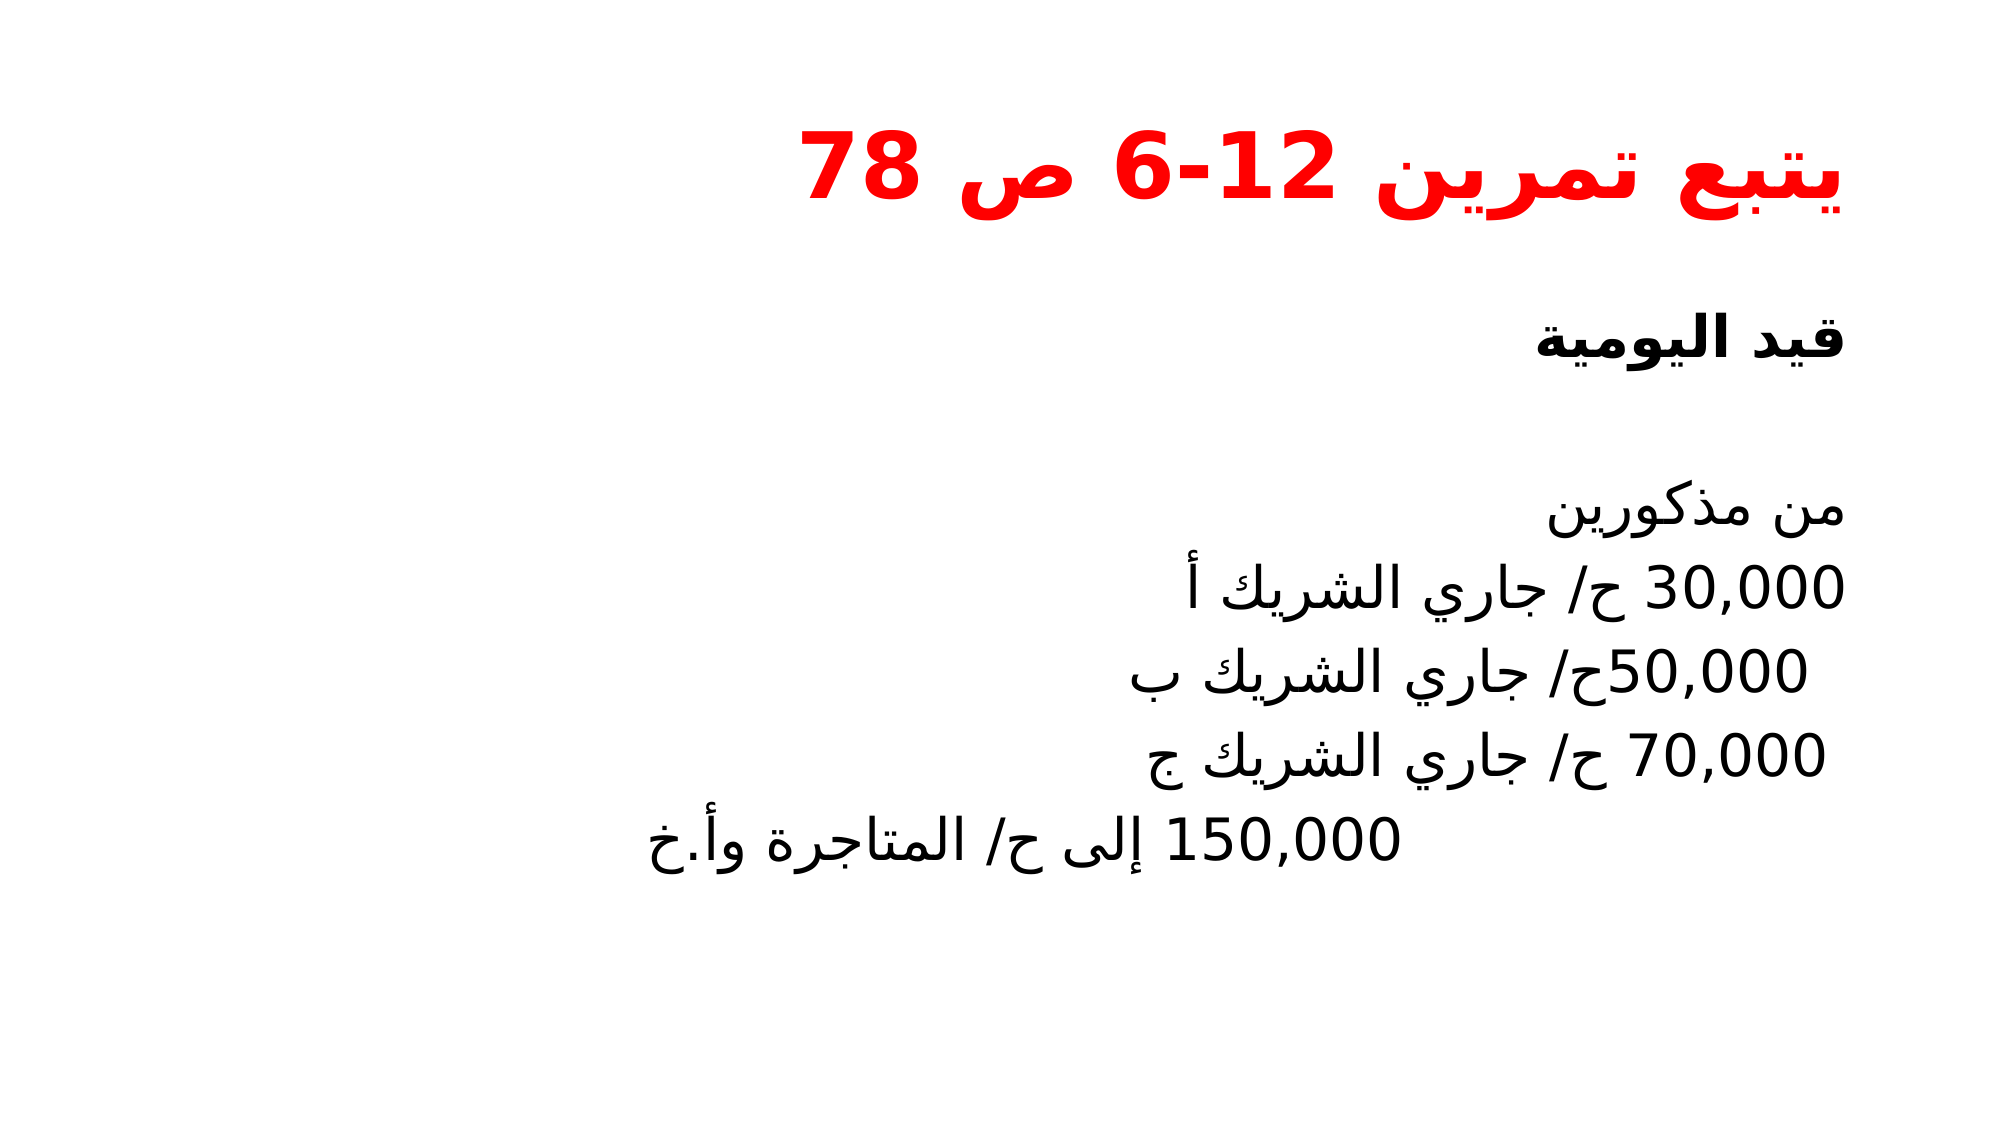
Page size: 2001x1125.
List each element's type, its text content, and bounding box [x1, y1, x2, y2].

title يتبع تمرين 12-6 ص 78 [137, 59, 1863, 278]
list قيد اليومية من مذكورين 30,000 ح/ جاري الشريك أ 50,000ح/ جاري الشريك ب 70,000 ح/ جاري الشريك ج 150,000 إلى ح/ المتاجرة وأ.خ [137, 299, 1863, 1014]
